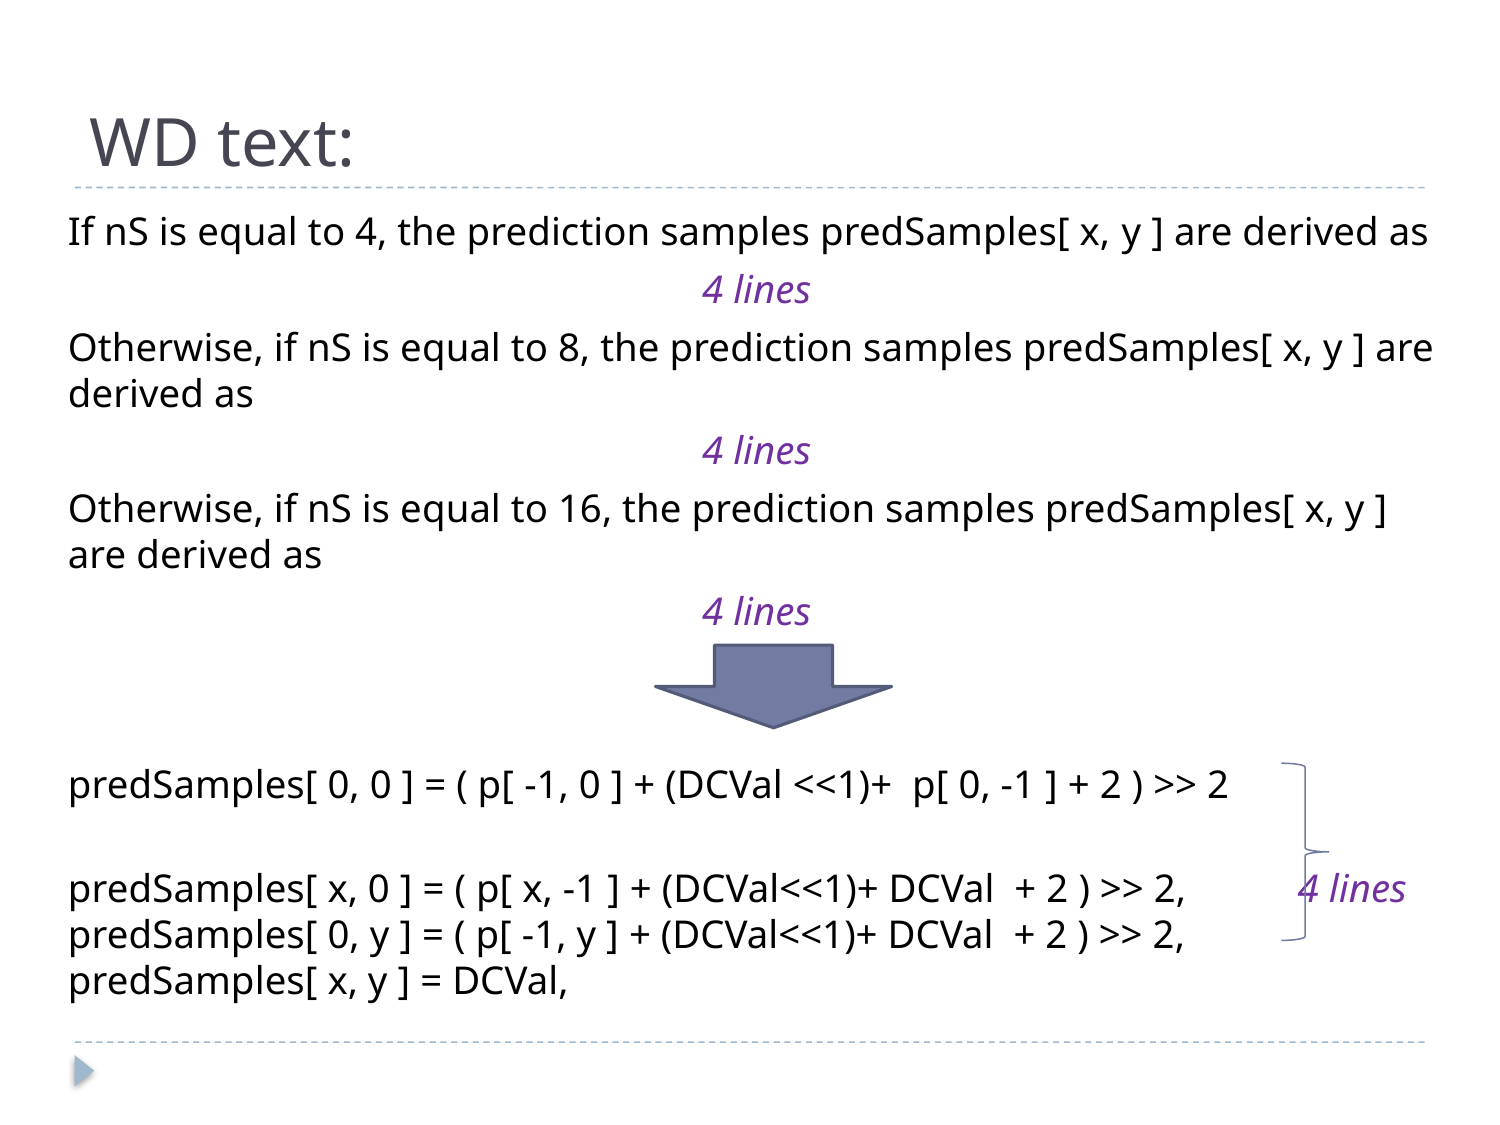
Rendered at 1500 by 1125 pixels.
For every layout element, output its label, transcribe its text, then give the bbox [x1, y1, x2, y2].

text_box [653, 643, 894, 730]
title WD text: [75, 24, 1425, 188]
text_box [1281, 762, 1330, 942]
list If nS is equal to 4, the prediction samples predSamples[ x, y ] are derived as 4 lines Otherwise, if nS is equal to 8, the prediction samples predSamples[ x, y ] are derived as 4 lines Otherwise, if nS is equal to 16, the prediction samples predSamples[ x, y ] are derived as 4 lines predSamples[ 0, 0 ] = ( p[ -1, 0 ] + (DCVal <<1)+ p[ 0, -1 ] + 2 ) >> 2 predSamples[ x, 0 ] = ( p[ x, -1 ] + (DCVal<<1)+ DCVal + 2 ) >> 2, 4 lines predSamples[ 0, y ] = ( p[ -1, y ] + (DCVal<<1)+ DCVal + 2 ) >> 2, predSamples[ x, y ] = DCVal, [53, 200, 1461, 1012]
